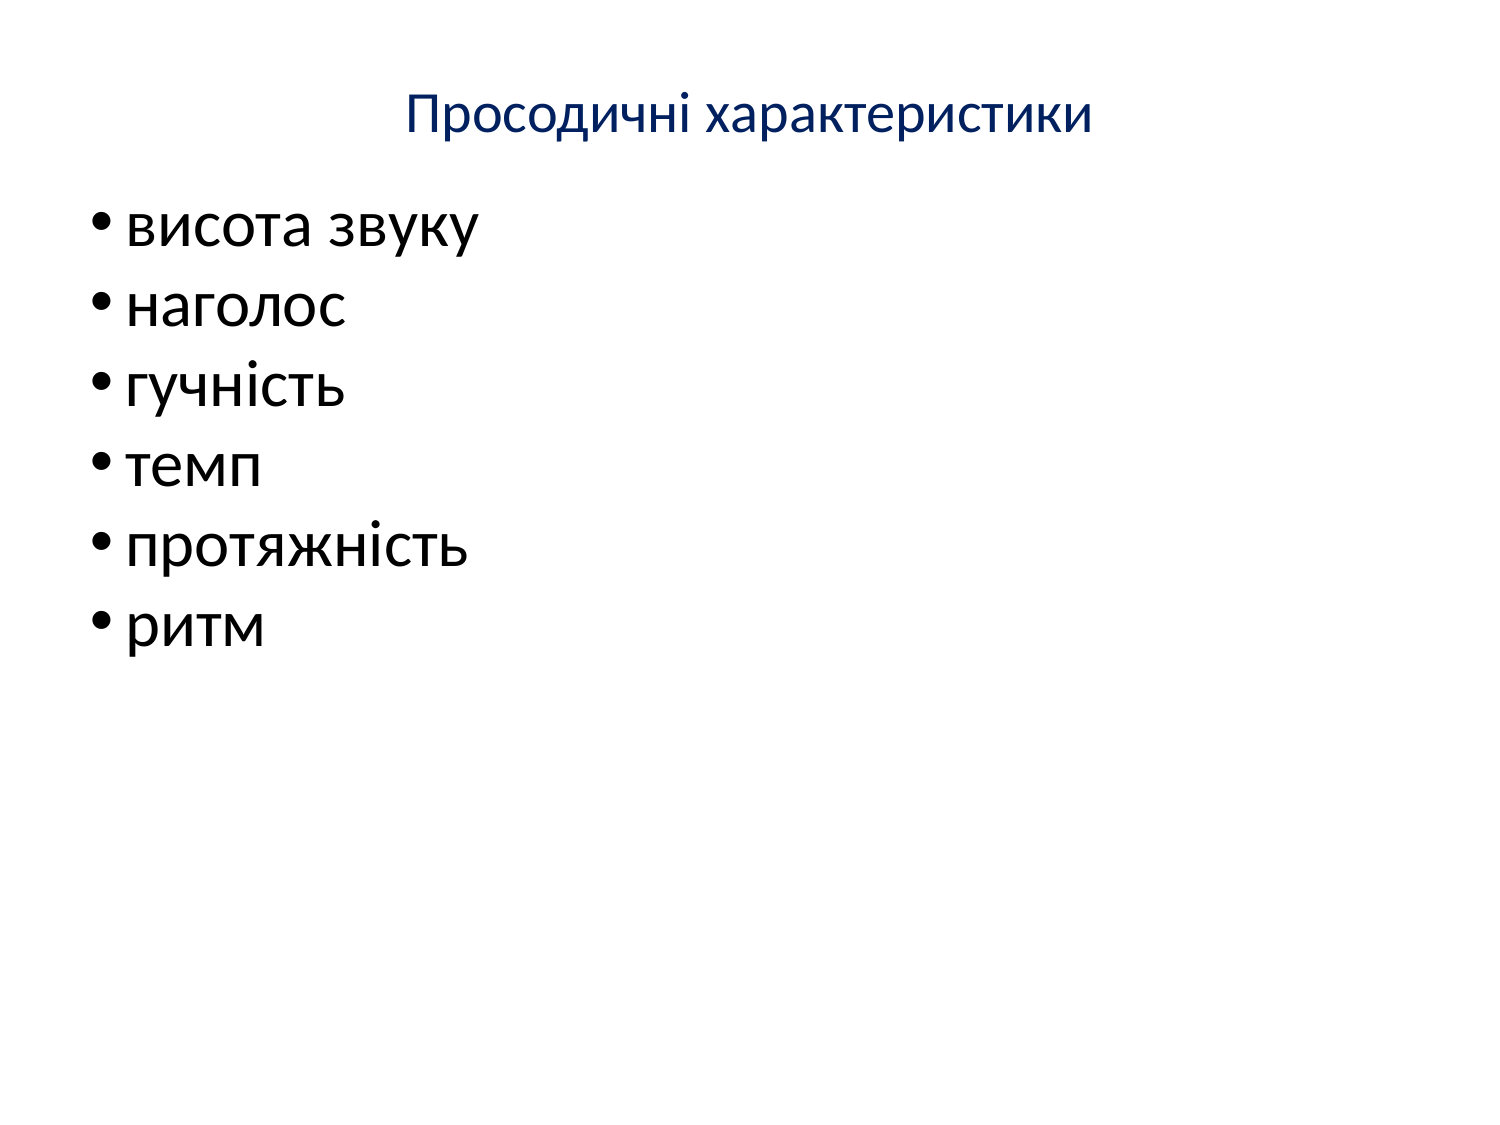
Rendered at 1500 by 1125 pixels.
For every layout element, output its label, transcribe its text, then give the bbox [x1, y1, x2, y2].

text_box висота звуку наголос гучність темп протяжність ритм [75, 172, 1425, 1005]
text_box Просодичні характеристики [75, 45, 1425, 172]
